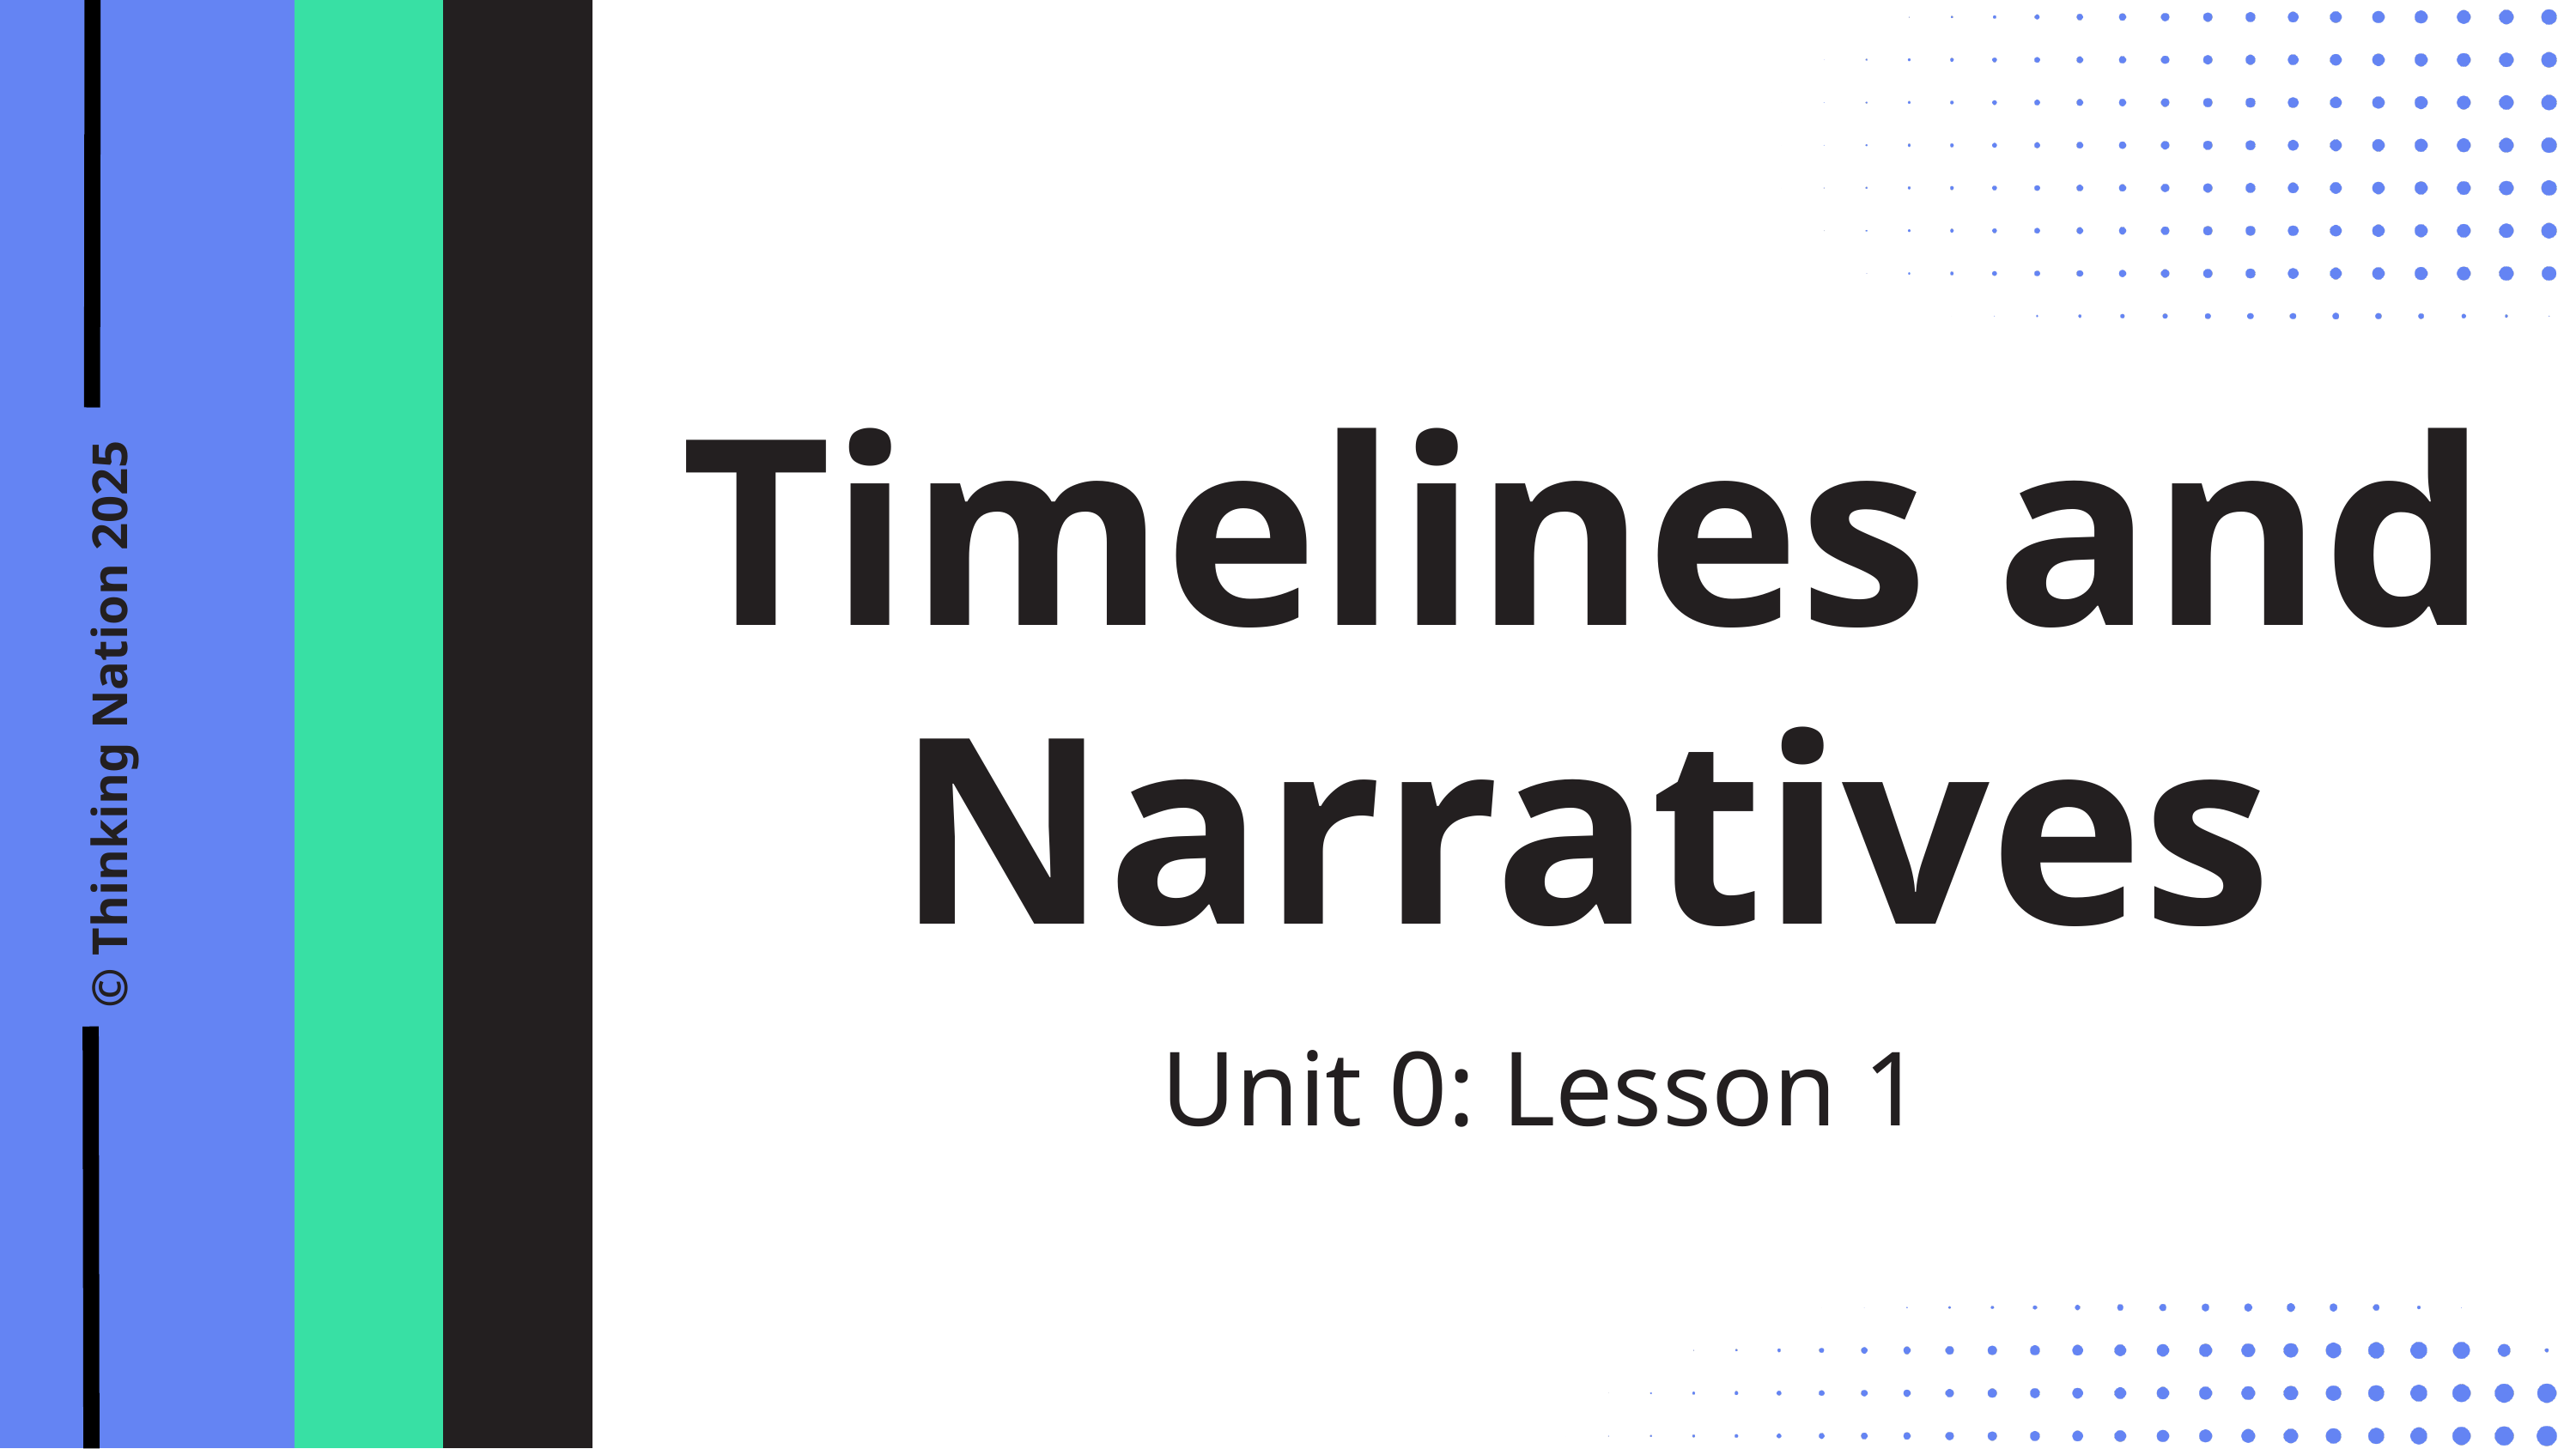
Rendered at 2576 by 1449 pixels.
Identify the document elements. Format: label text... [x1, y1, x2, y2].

text_box [1565, 1303, 2576, 1449]
text_box [1781, 0, 2576, 319]
text_box Unit 0: Lesson 1 [653, 973, 2432, 1147]
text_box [0, 0, 593, 1449]
text_box Timelines and Narratives [599, 385, 2576, 984]
